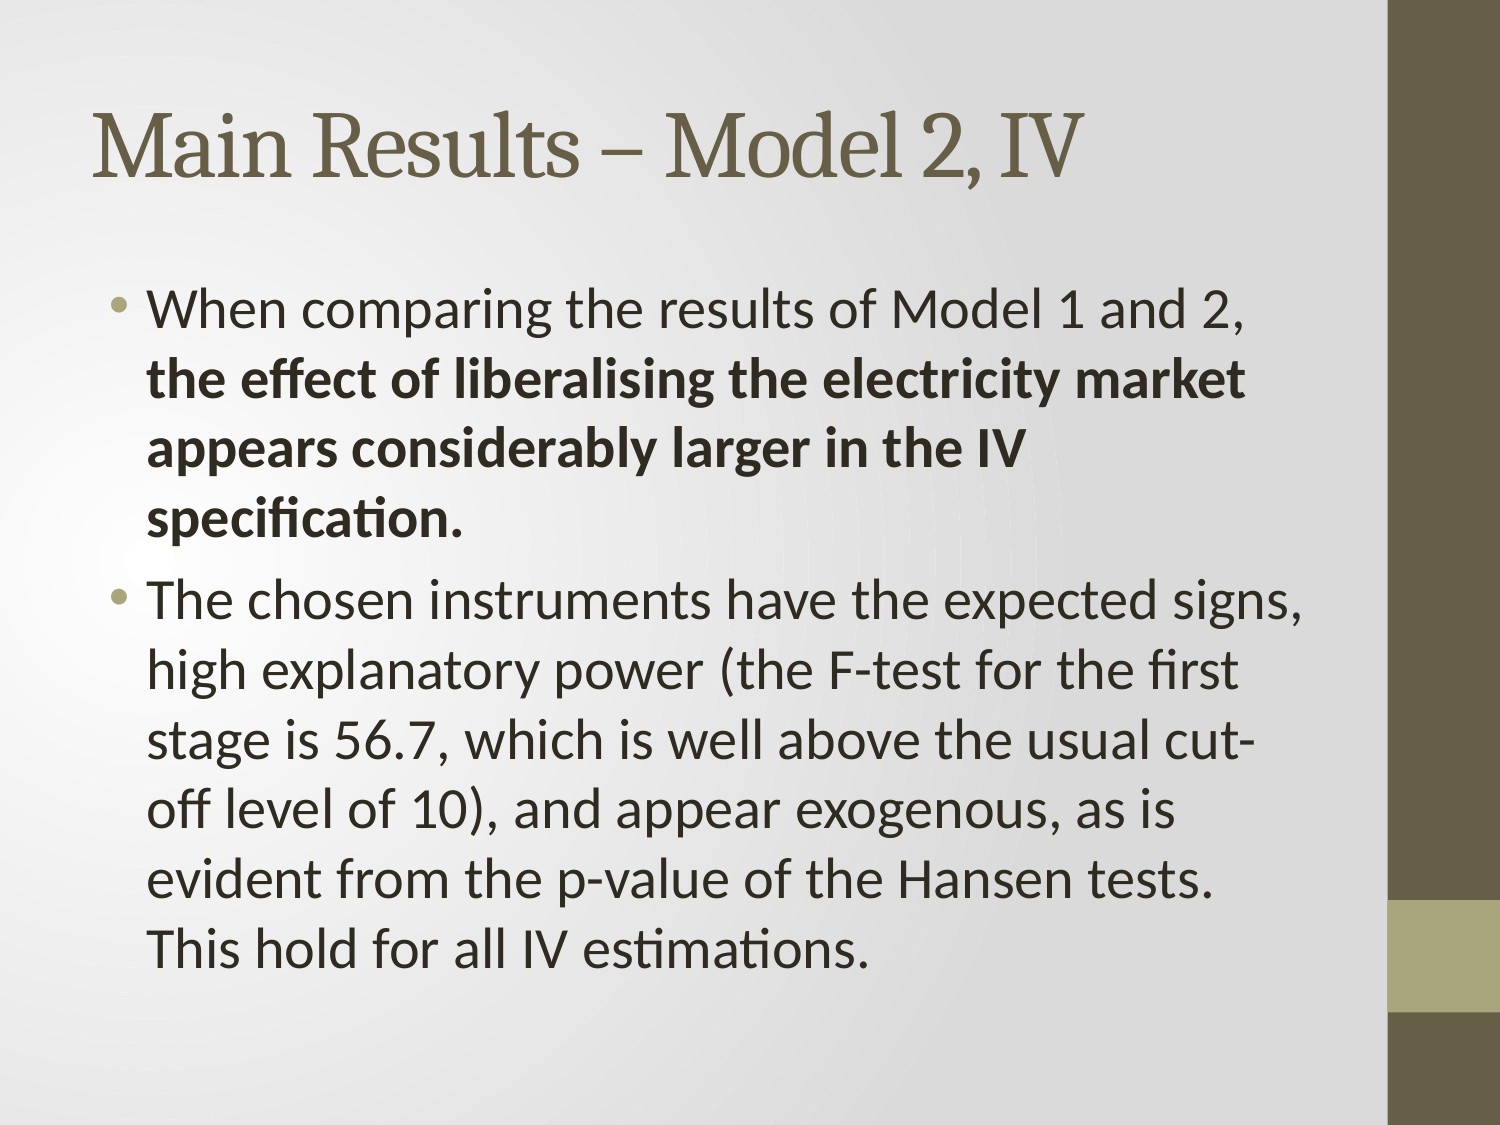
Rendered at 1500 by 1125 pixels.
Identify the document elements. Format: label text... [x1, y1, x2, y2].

title Main Results – Model 2, IV [75, 45, 1325, 233]
list When comparing the results of Model 1 and 2, the effect of liberalising the electricity market appears considerably larger in the IV specification. The chosen instruments have the expected signs, high explanatory power (the F-test for the first stage is 56.7, which is well above the usual cut-off level of 10), and appear exogenous, as is evident from the p-value of the Hansen tests. This hold for all IV estimations. [75, 262, 1325, 1050]
